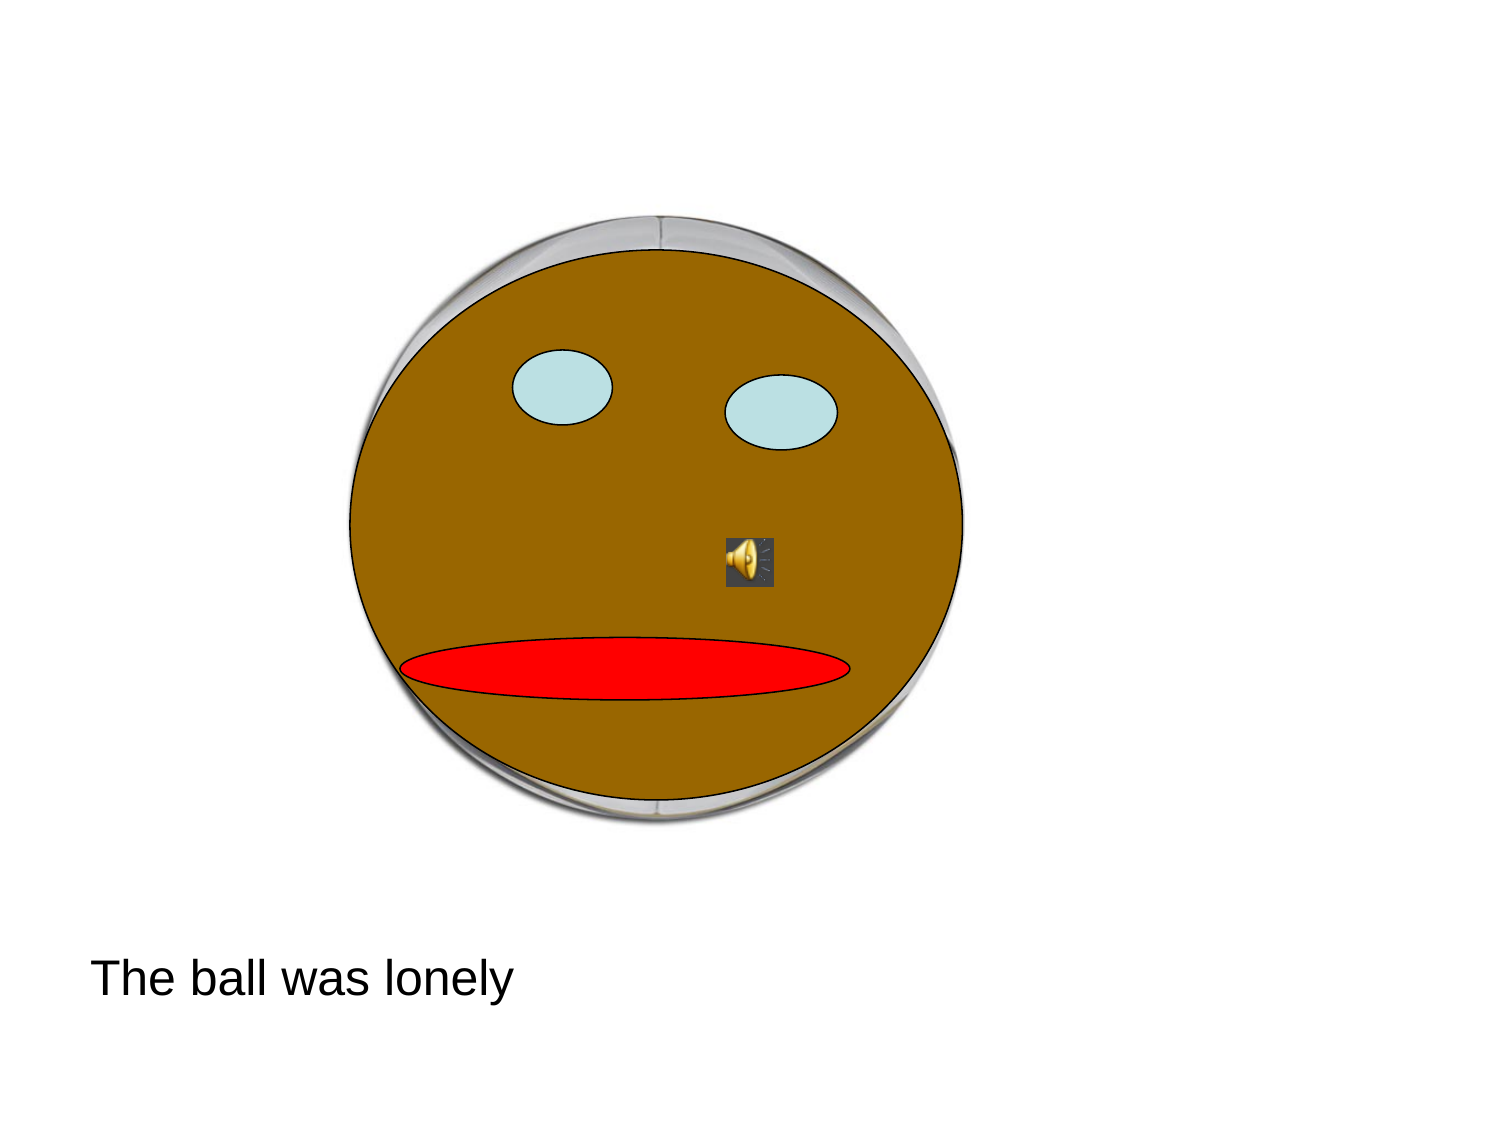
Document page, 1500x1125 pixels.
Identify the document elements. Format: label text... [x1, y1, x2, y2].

picture [724, 537, 776, 588]
list The ball was lonely [74, 949, 676, 1018]
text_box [324, 187, 988, 851]
